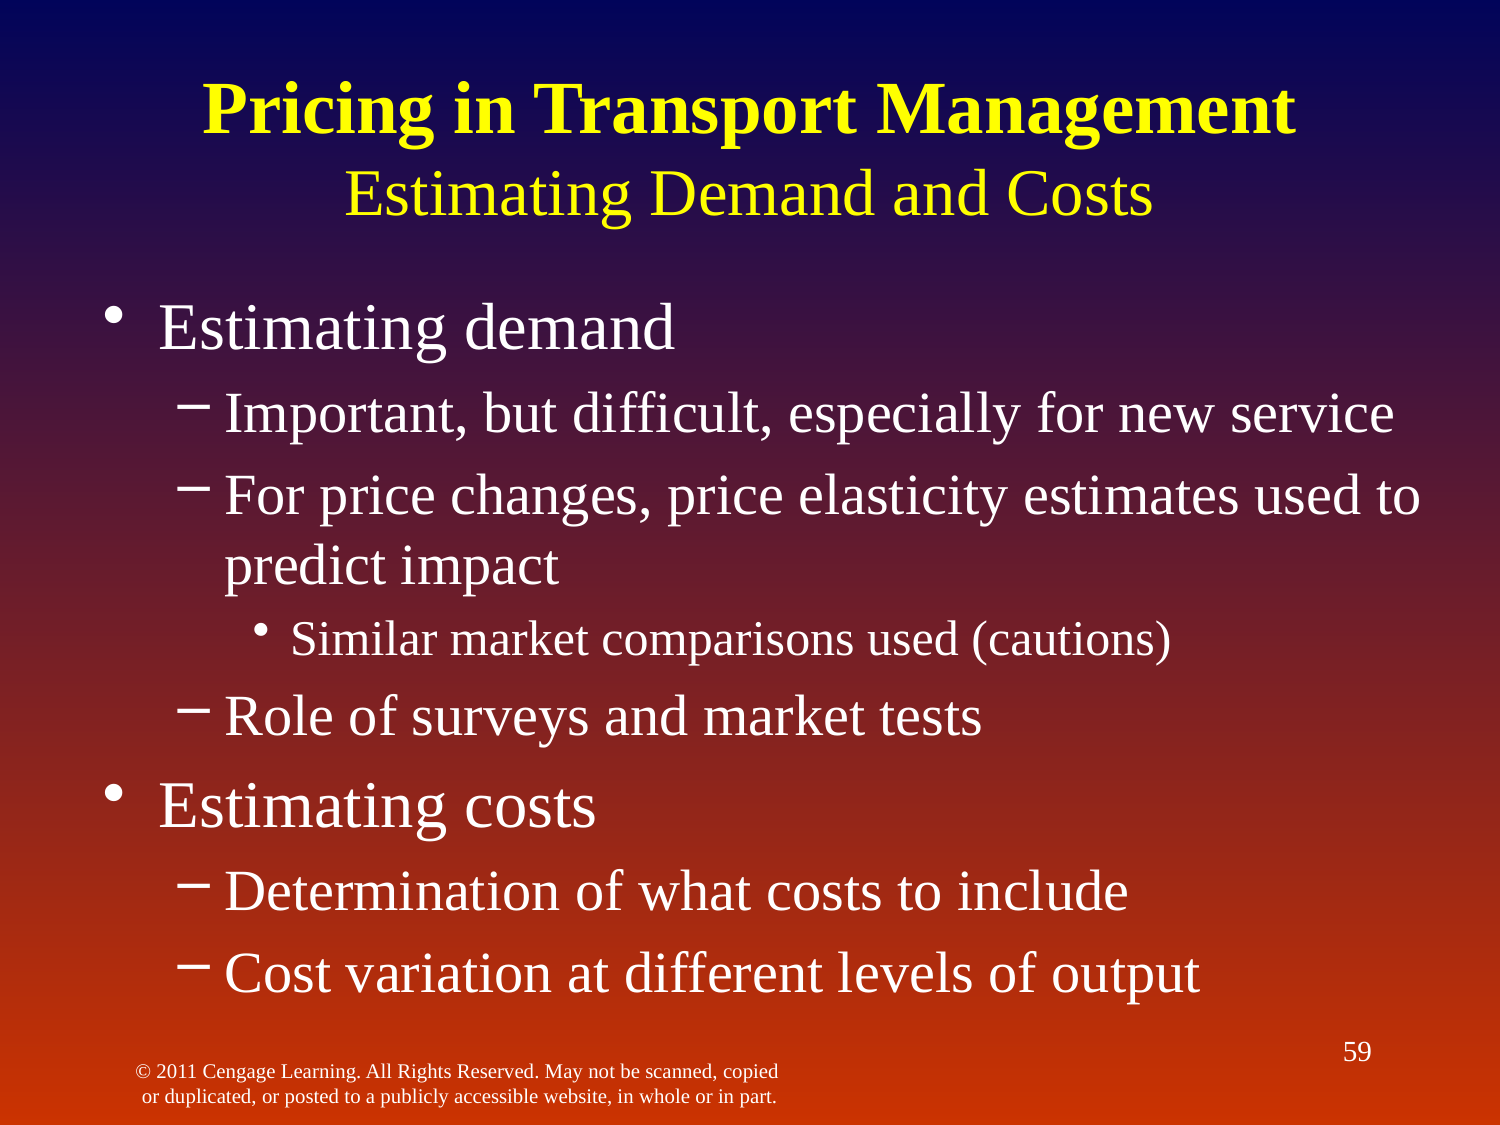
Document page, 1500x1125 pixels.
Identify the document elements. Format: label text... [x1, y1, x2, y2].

slide_number 59 [1074, 1038, 1388, 1101]
title Pricing in Transport Management Estimating Demand and Costs [112, 49, 1388, 238]
footer © 2011 Cengage Learning. All Rights Reserved. May not be scanned, copied or duplicated, or posted to a publicly accessible website, in whole or in part. [112, 1049, 813, 1101]
list Estimating demand Important, but difficult, especially for new service For price changes, price elasticity estimates used to predict impact Similar market comparisons used (cautions) Role of surveys and market tests Estimating costs Determination of what costs to include Cost variation at different levels of output [87, 274, 1451, 1038]
